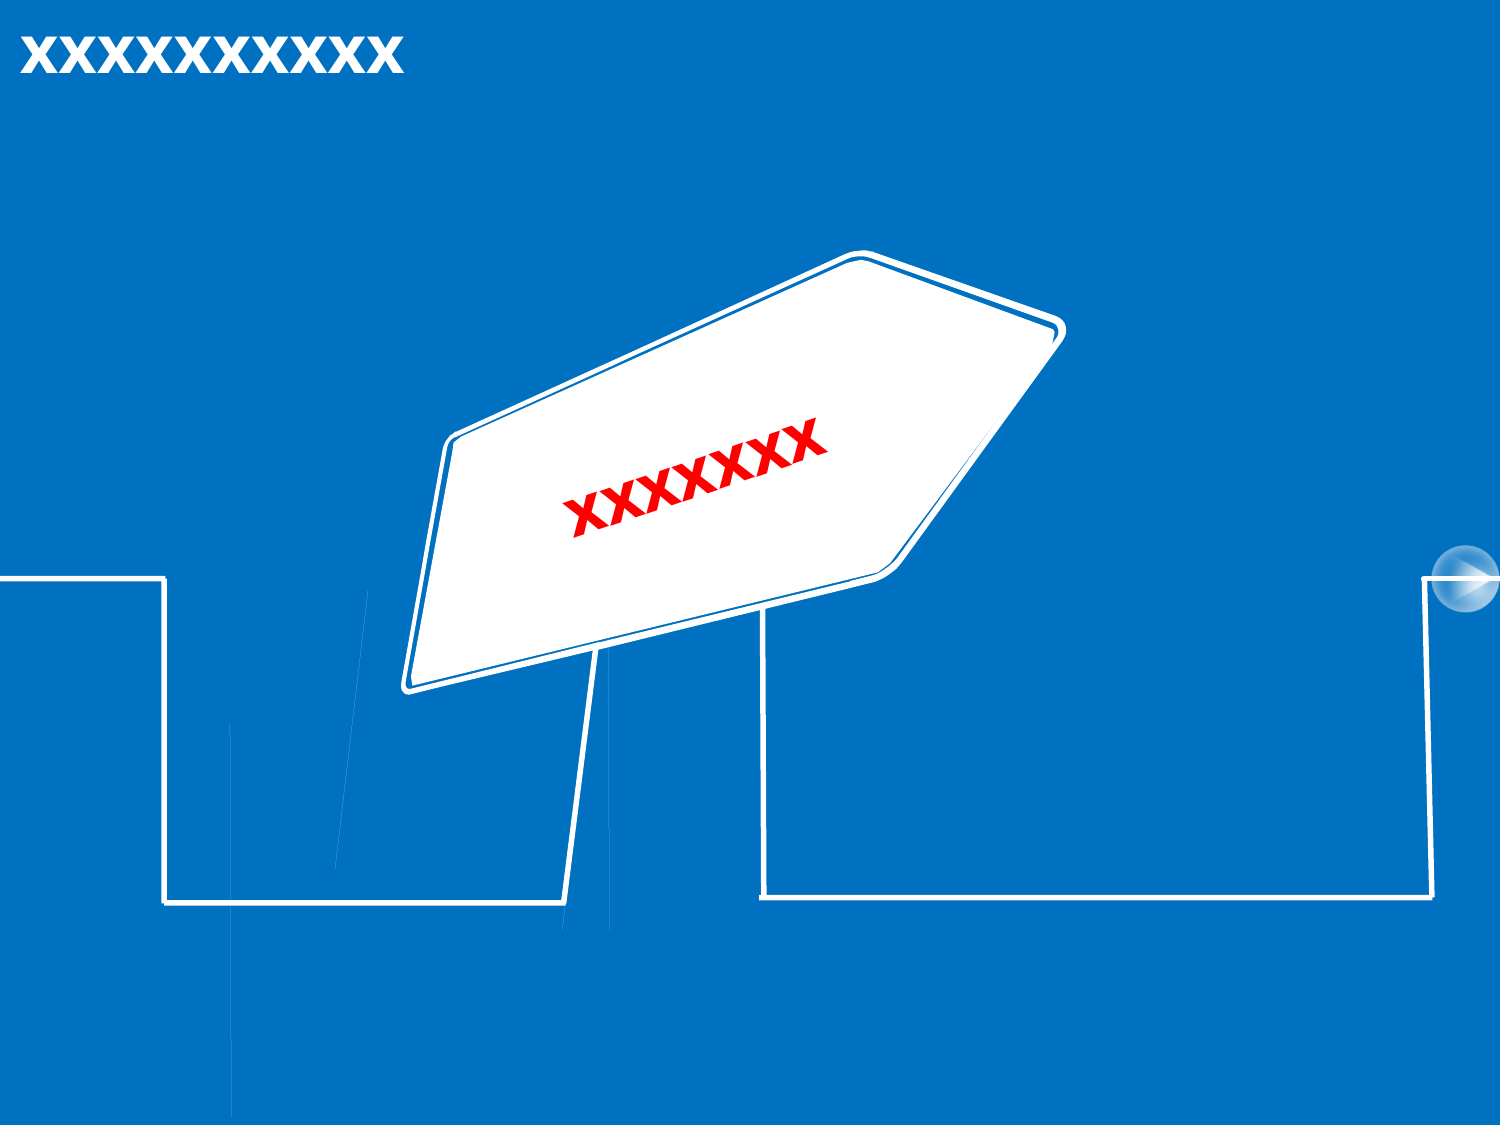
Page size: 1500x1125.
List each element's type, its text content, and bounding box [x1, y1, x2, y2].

text_box [850, 252, 1066, 587]
text_box [455, 251, 871, 436]
text_box [593, 582, 850, 651]
text_box xxxxxxx [535, 377, 850, 564]
text_box [402, 433, 456, 694]
text_box [408, 257, 1057, 688]
picture [1429, 543, 1500, 614]
text_box [438, 643, 596, 687]
text_box xxxxxxxxxx [4, 0, 420, 95]
